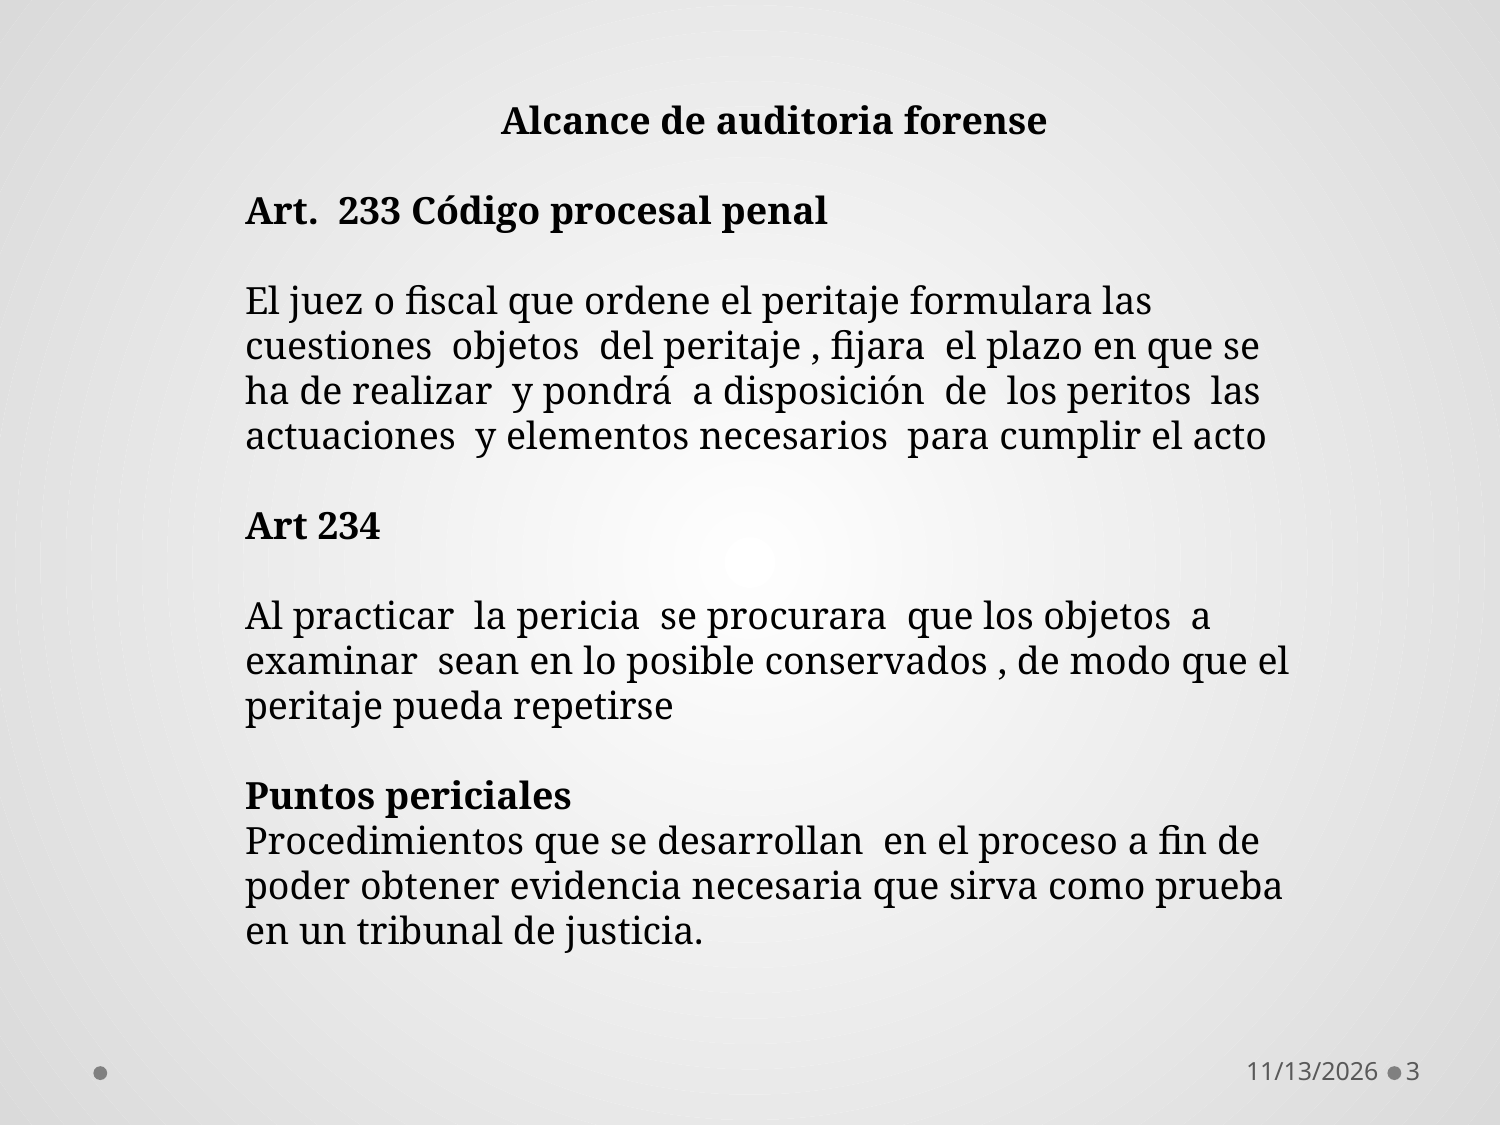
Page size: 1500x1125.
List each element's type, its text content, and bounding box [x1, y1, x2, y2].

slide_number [1043, 1042, 1386, 1103]
slide_number 3 [1401, 1042, 1494, 1103]
text_box Alcance de auditoria forense Art. 233 Código procesal penal El juez o fiscal que ordene el peritaje formulara las cuestiones objetos del peritaje , fijara el plazo en que se ha de realizar y pondrá a disposición de los peritos las actuaciones y elementos necesarios para cumplir el acto Art 234 Al practicar la pericia se procurara que los objetos a examinar sean en lo posible conservados , de modo que el peritaje pueda repetirse Puntos periciales Procedimientos que se desarrollan en el proceso a fin de poder obtener evidencia necesaria que sirva como prueba en un tribunal de justicia. [230, 89, 1329, 1005]
